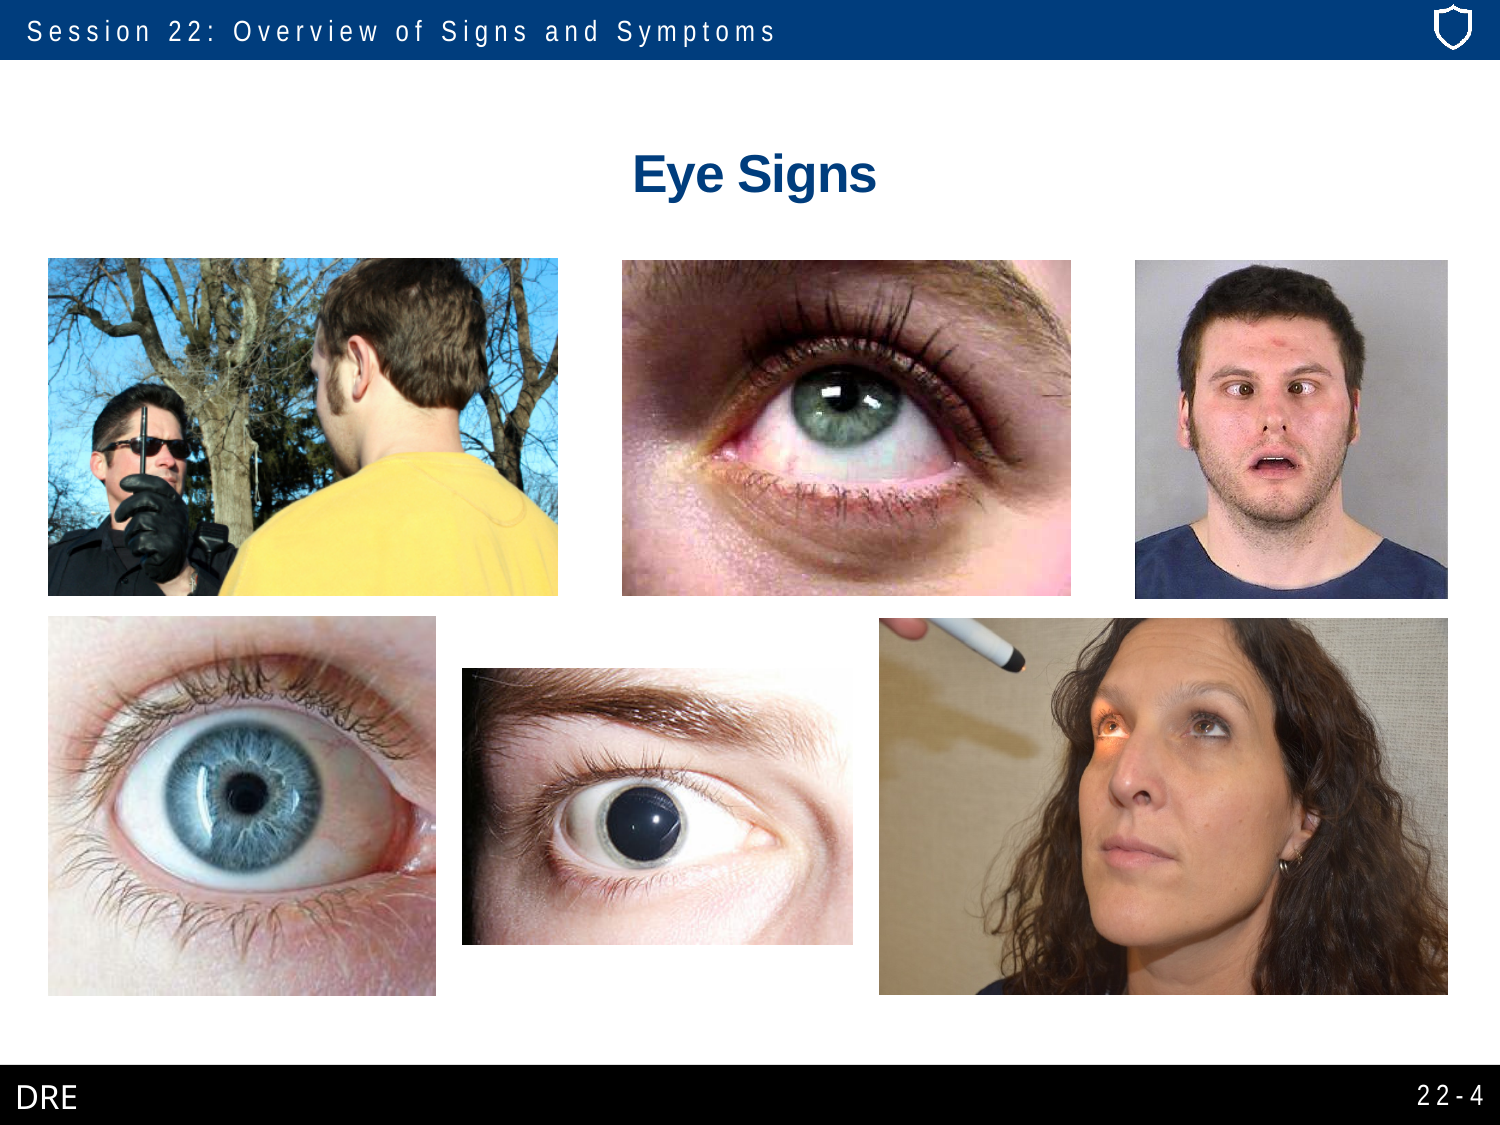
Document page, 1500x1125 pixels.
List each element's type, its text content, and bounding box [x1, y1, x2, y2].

picture [462, 667, 854, 946]
picture [879, 617, 1449, 995]
picture [622, 259, 1071, 597]
picture [48, 616, 437, 997]
slide_number 22-4 [1218, 1063, 1499, 1124]
picture [48, 257, 558, 597]
title Eye Signs [83, 87, 1428, 276]
picture [1135, 259, 1449, 600]
picture [1434, 4, 1472, 50]
